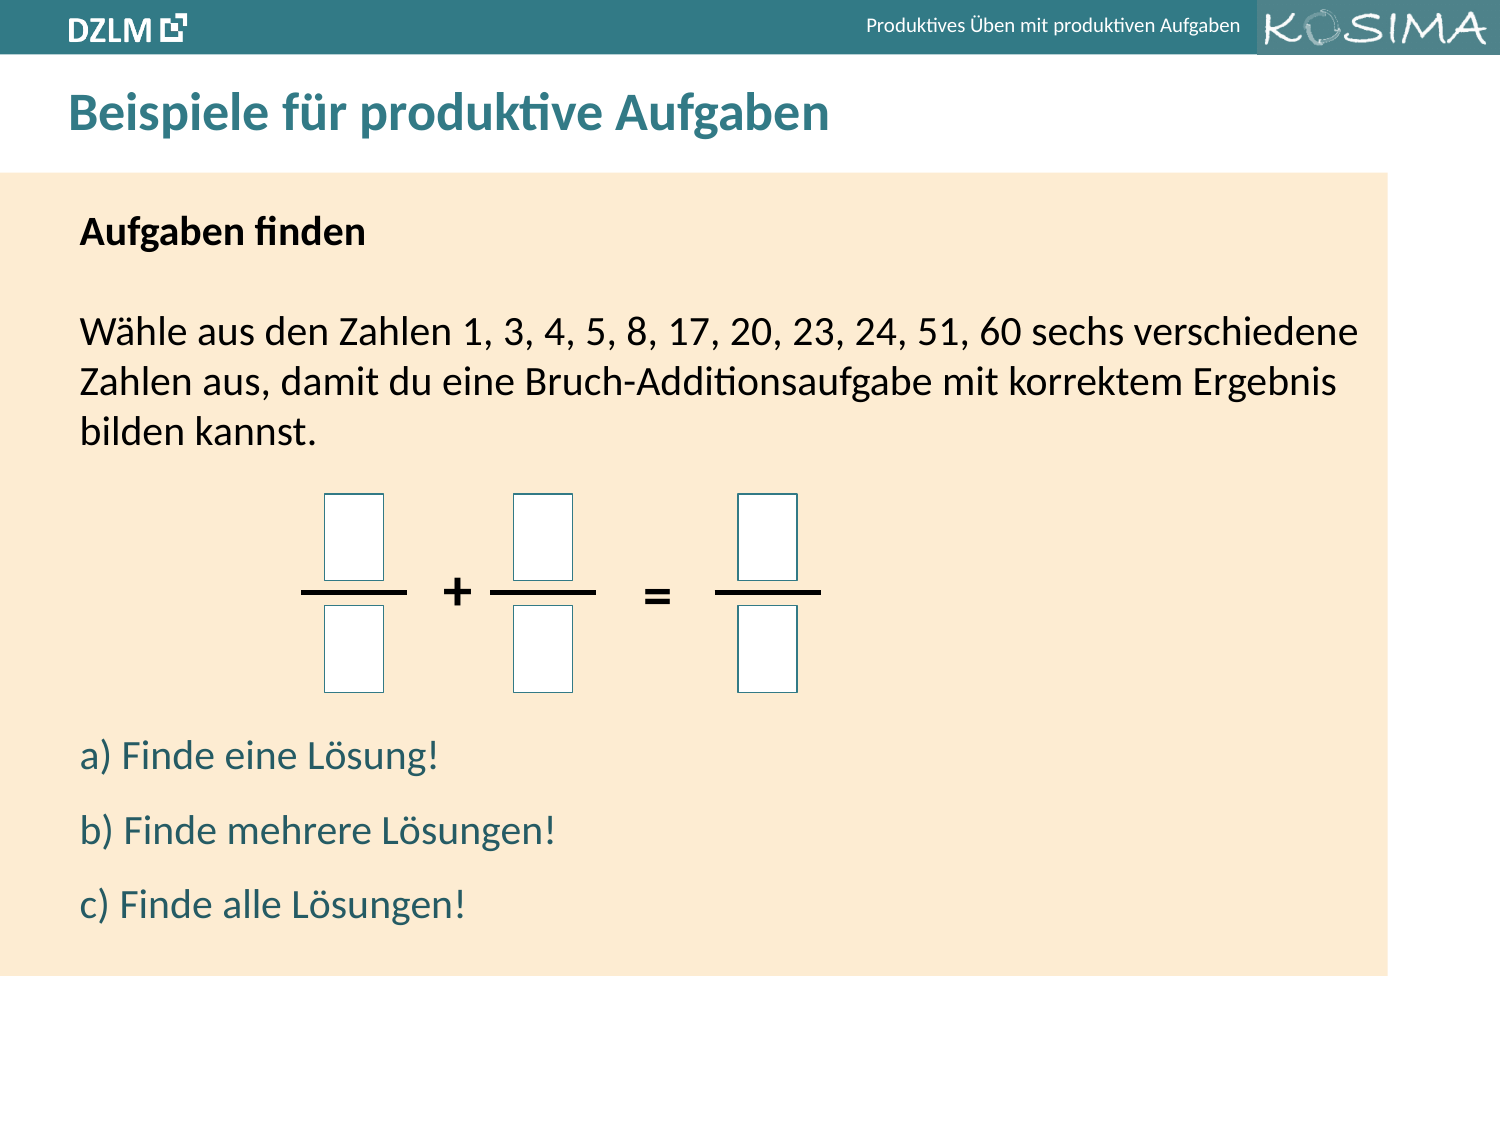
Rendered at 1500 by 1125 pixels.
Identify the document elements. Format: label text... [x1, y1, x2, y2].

text_box = [596, 549, 721, 635]
text_box [513, 493, 573, 581]
text_box + [395, 545, 520, 630]
list a) Finde eine Lösung! b) Finde mehrere Lösungen! c) Finde alle Lösungen! [64, 727, 935, 1036]
text_box Aufgaben finden Wähle aus den Zahlen 1, 3, 4, 5, 8, 17, 20, 23, 24, 51, 60 sechs verschiedene Zahlen aus, damit du eine Bruch-Additionsaufgabe mit korrektem Ergebnis bilden kannst. [64, 196, 1388, 462]
title Beispiele für produktive Aufgaben [53, 68, 1436, 149]
text_box [738, 493, 798, 581]
text_box [513, 605, 573, 693]
text_box [0, 172, 1388, 976]
text_box [738, 605, 798, 693]
text_box [324, 605, 384, 693]
text_box [324, 493, 384, 581]
